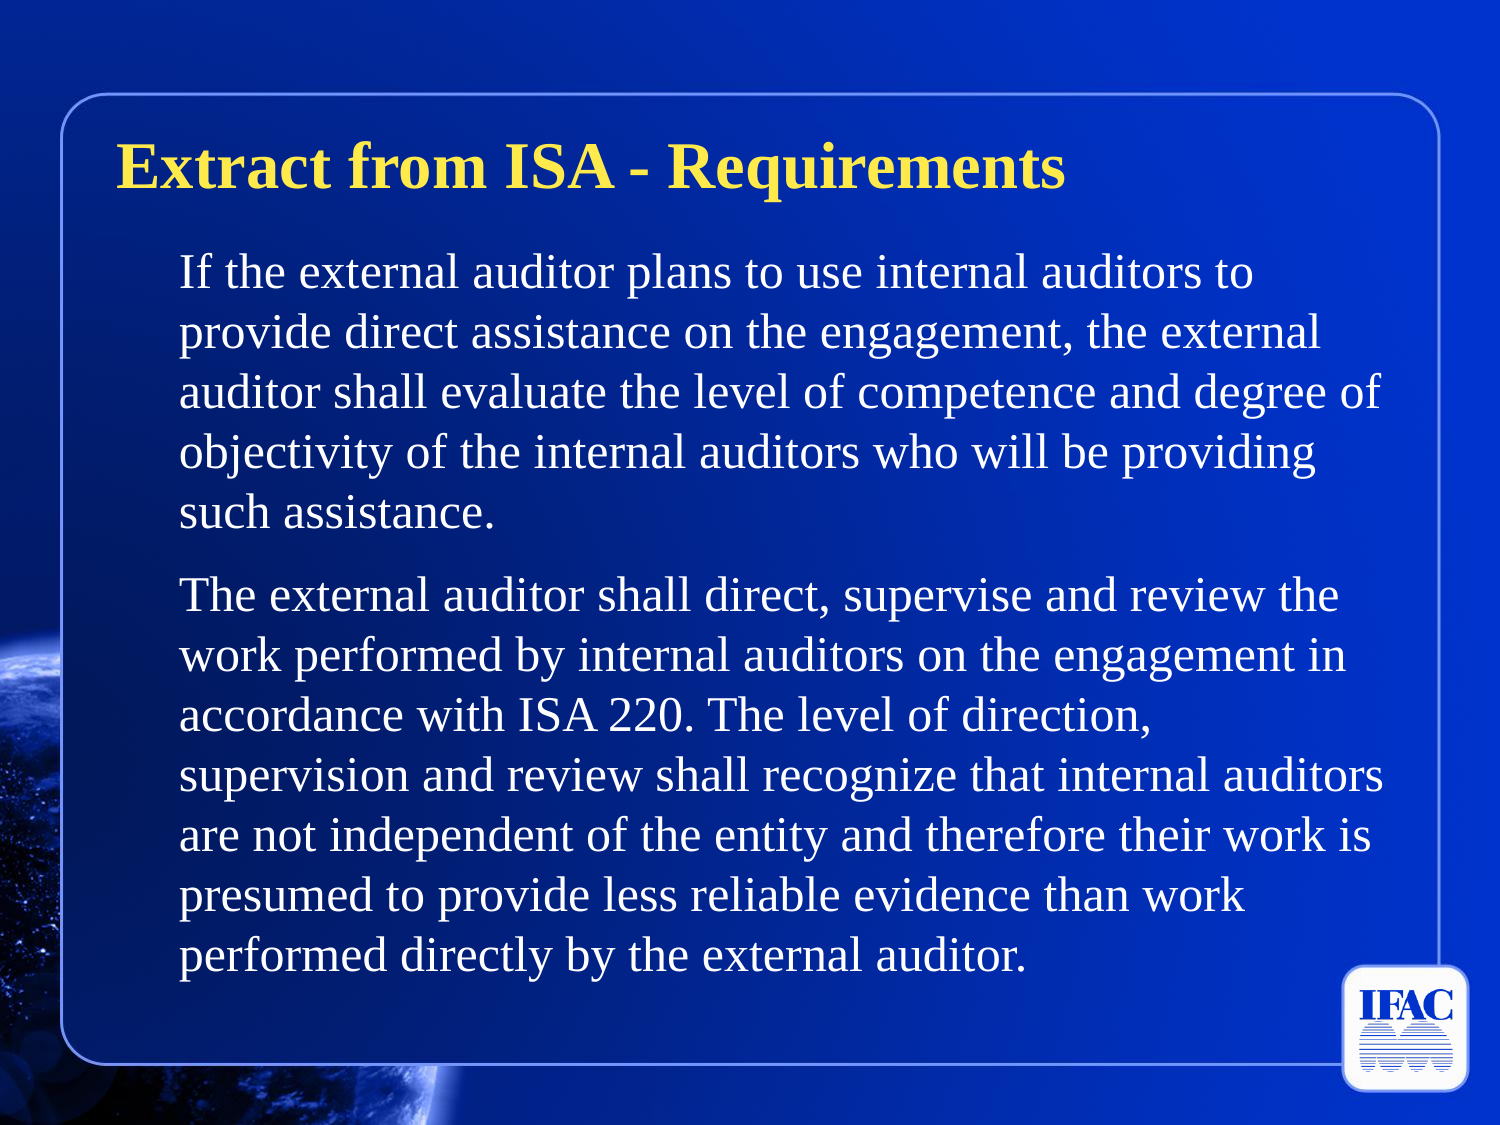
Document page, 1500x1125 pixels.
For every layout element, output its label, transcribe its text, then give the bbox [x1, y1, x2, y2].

list Extract from ISA - Requirements [101, 113, 1404, 211]
list If the external auditor plans to use internal auditors to provide direct assistance on the engagement, the external auditor shall evaluate the level of competence and degree of objectivity of the internal auditors who will be providing such assistance. The external auditor shall direct, supervise and review the work performed by internal auditors on the engagement in accordance with ISA 220. The level of direction, supervision and review shall recognize that internal auditors are not independent of the entity and therefore their work is presumed to provide less reliable evidence than work performed directly by the external auditor. [107, 230, 1411, 1048]
picture [0, 0, 1500, 1125]
